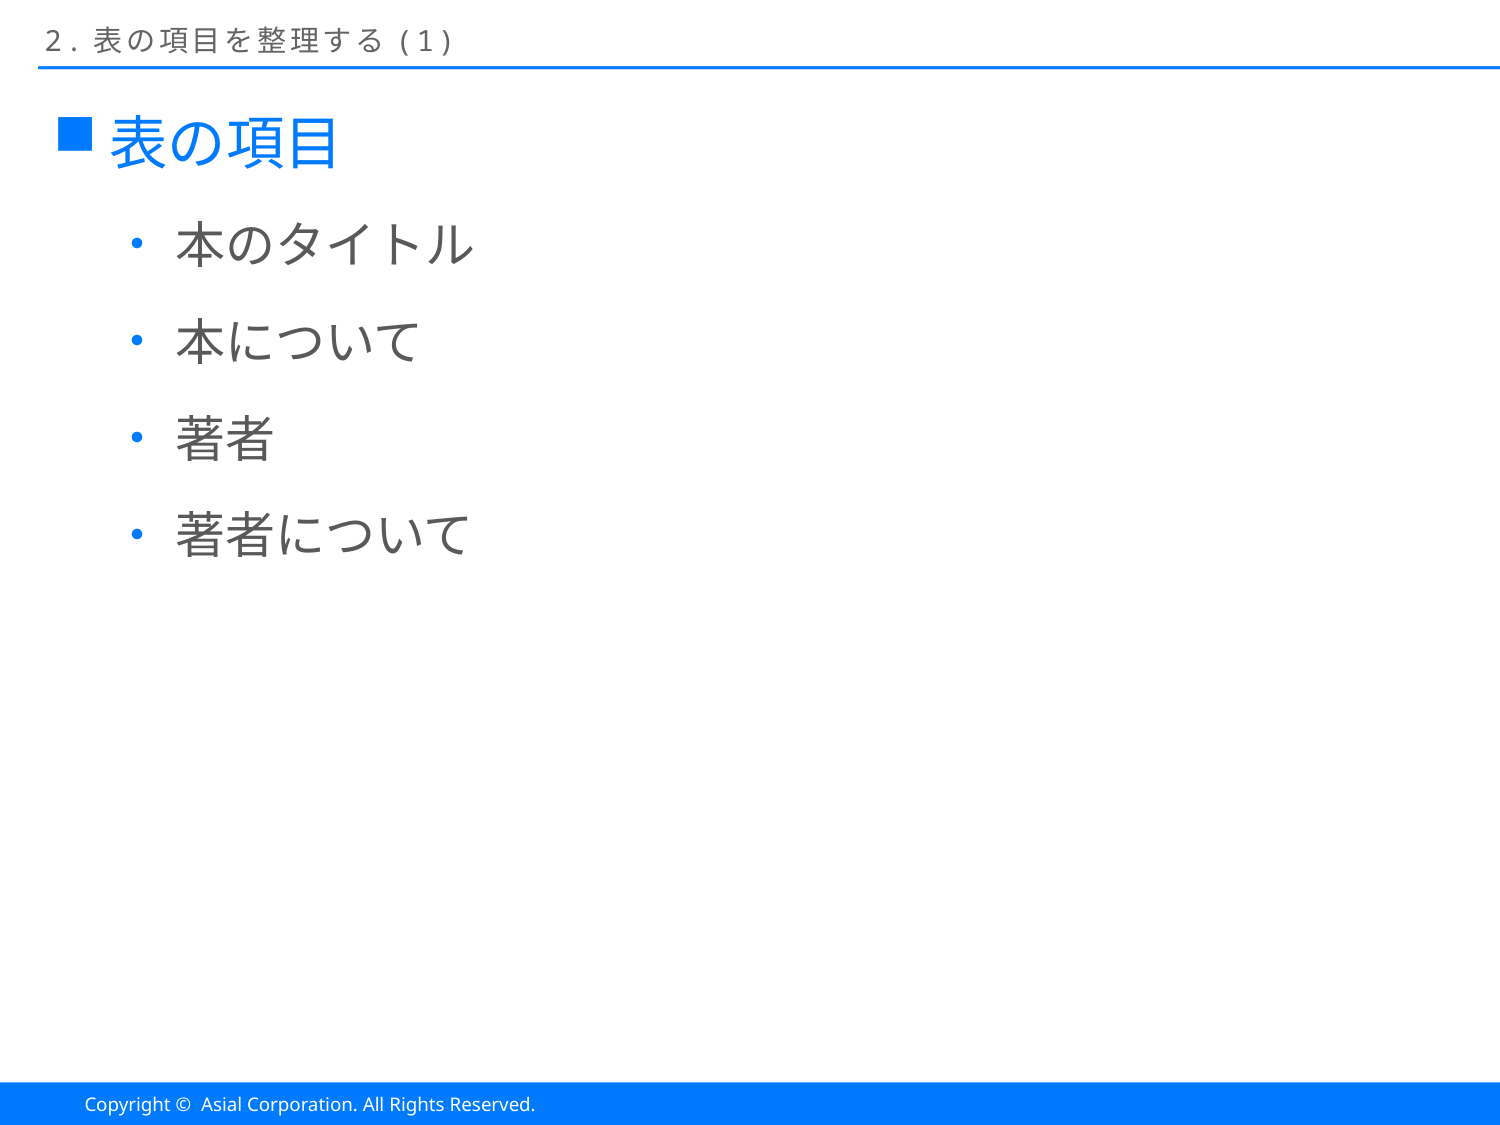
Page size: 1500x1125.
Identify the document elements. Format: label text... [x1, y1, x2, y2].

title 2.表の項目を整理する(1) [29, 7, 1223, 72]
list 表の項目 本のタイトル 本について 著者 著者について [38, 84, 1459, 988]
